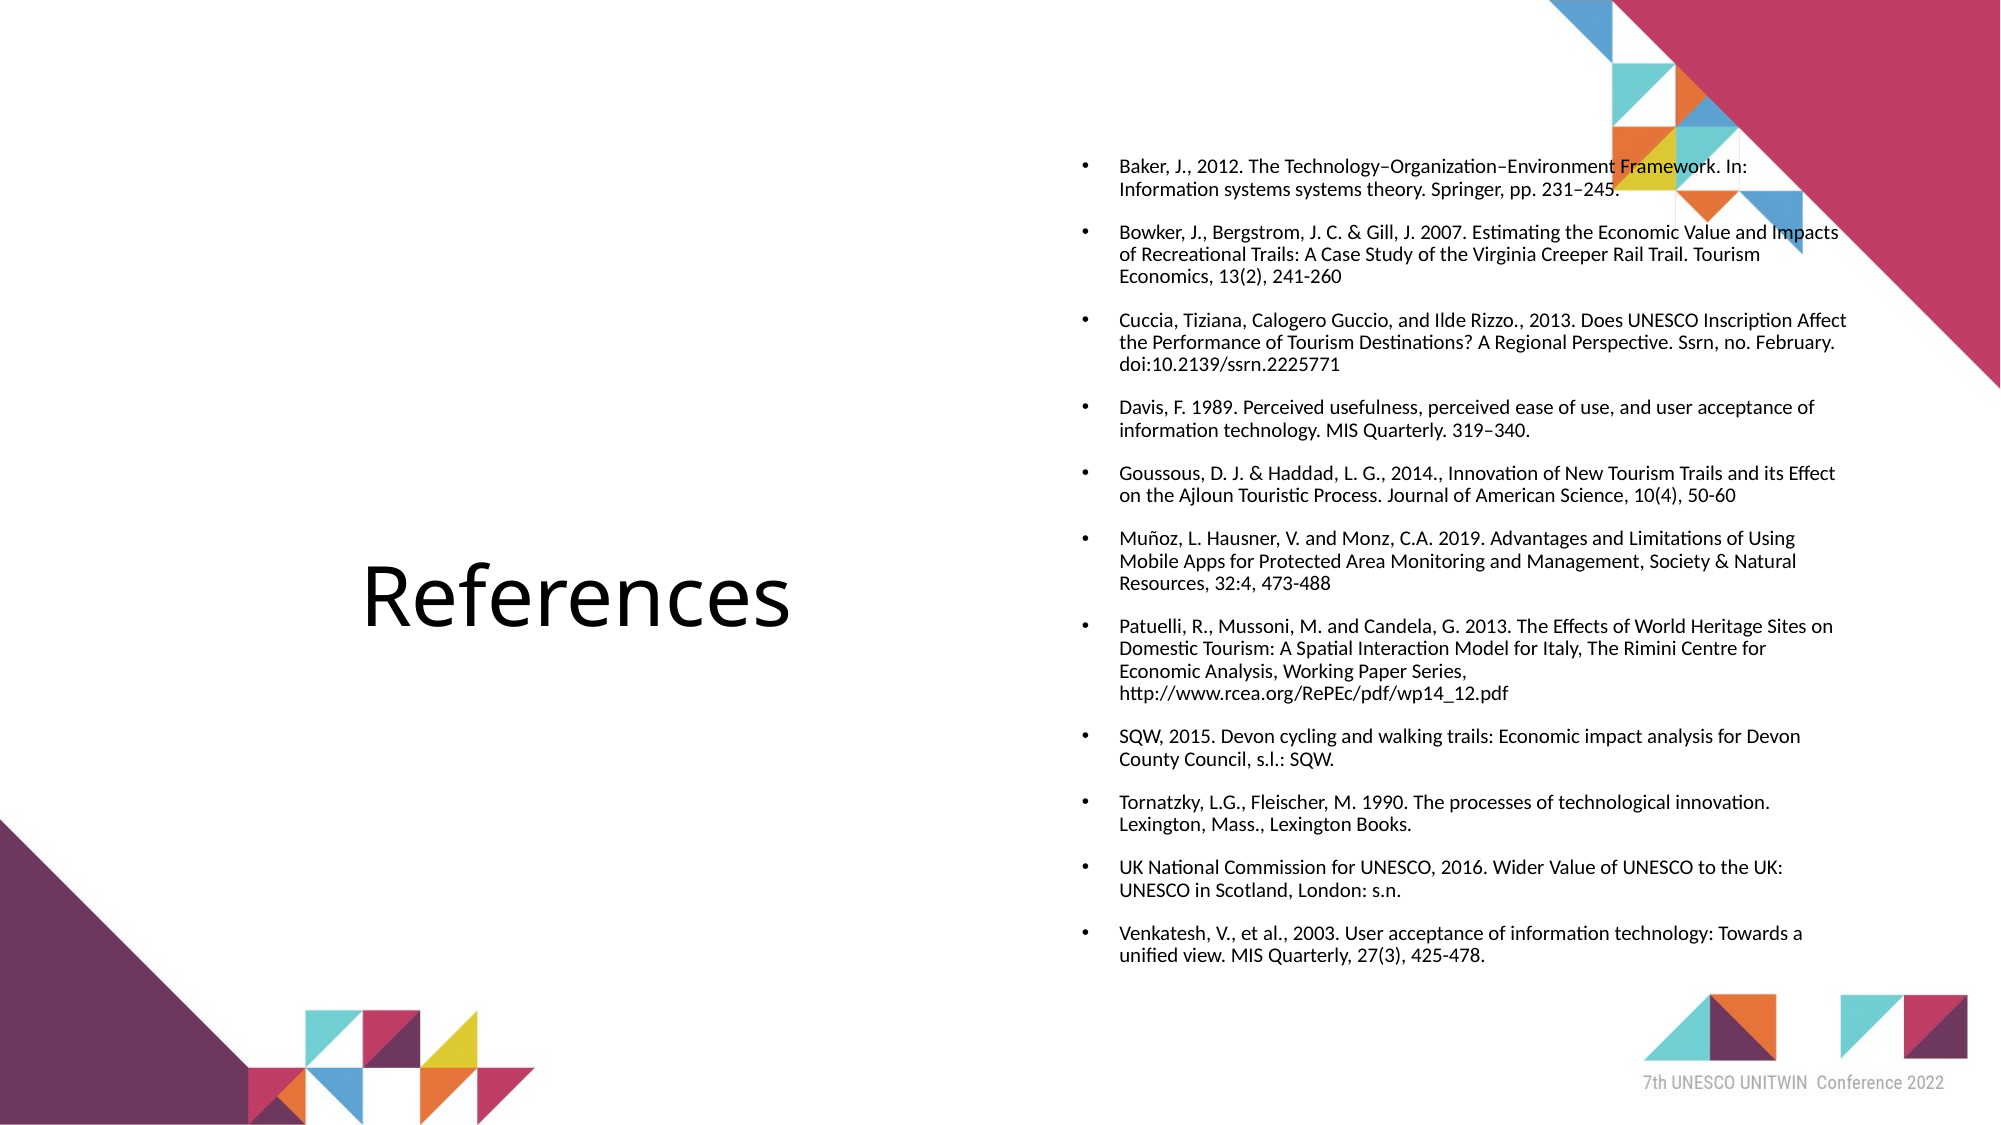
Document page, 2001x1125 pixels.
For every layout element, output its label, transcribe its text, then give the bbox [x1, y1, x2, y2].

list Baker, J., 2012. The Technology–Organization–Environment Framework. In: Information systems systems theory. Springer, pp. 231–245. Bowker, J., Bergstrom, J. C. & Gill, J. 2007. Estimating the Economic Value and Impacts of Recreational Trails: A Case Study of the Virginia Creeper Rail Trail. Tourism Economics, 13(2), 241-260 Cuccia, Tiziana, Calogero Guccio, and Ilde Rizzo., 2013. Does UNESCO Inscription Affect the Performance of Tourism Destinations? A Regional Perspective. Ssrn, no. February. doi:10.2139/ssrn.2225771 Davis, F. 1989. Perceived usefulness, perceived ease of use, and user acceptance of information technology. MIS Quarterly. 319–340. Goussous, D. J. & Haddad, L. G., 2014., Innovation of New Tourism Trails and its Effect on the Ajloun Touristic Process. Journal of American Science, 10(4), 50-60 Muñoz, L. Hausner, V. and Monz, C.A. 2019. Advantages and Limitations of Using Mobile Apps for Protected Area Monitoring and Management, Society & Natural Resources, 32:4, 473-488 Patuelli, R., Mussoni, M. and Candela, G. 2013. The Effects of World Heritage Sites on Domestic Tourism: A Spatial Interaction Model for Italy, The Rimini Centre for Economic Analysis, Working Paper Series, http://www.rcea.org/RePEc/pdf/wp14_12.pdf SQW, 2015. Devon cycling and walking trails: Economic impact analysis for Devon County Council, s.l.: SQW. Tornatzky, L.G., Fleischer, M. 1990. The processes of technological innovation. Lexington, Mass., Lexington Books. UK National Commission for UNESCO, 2016. Wider Value of UNESCO to the UK: UNESCO in Scotland, London: s.n. Venkatesh, V., et al., 2003. User acceptance of information technology: Towards a unified view. MIS Quarterly, 27(3), 425-478. [1066, 106, 1865, 1017]
title References [135, 96, 830, 652]
picture [0, 0, 2001, 1125]
